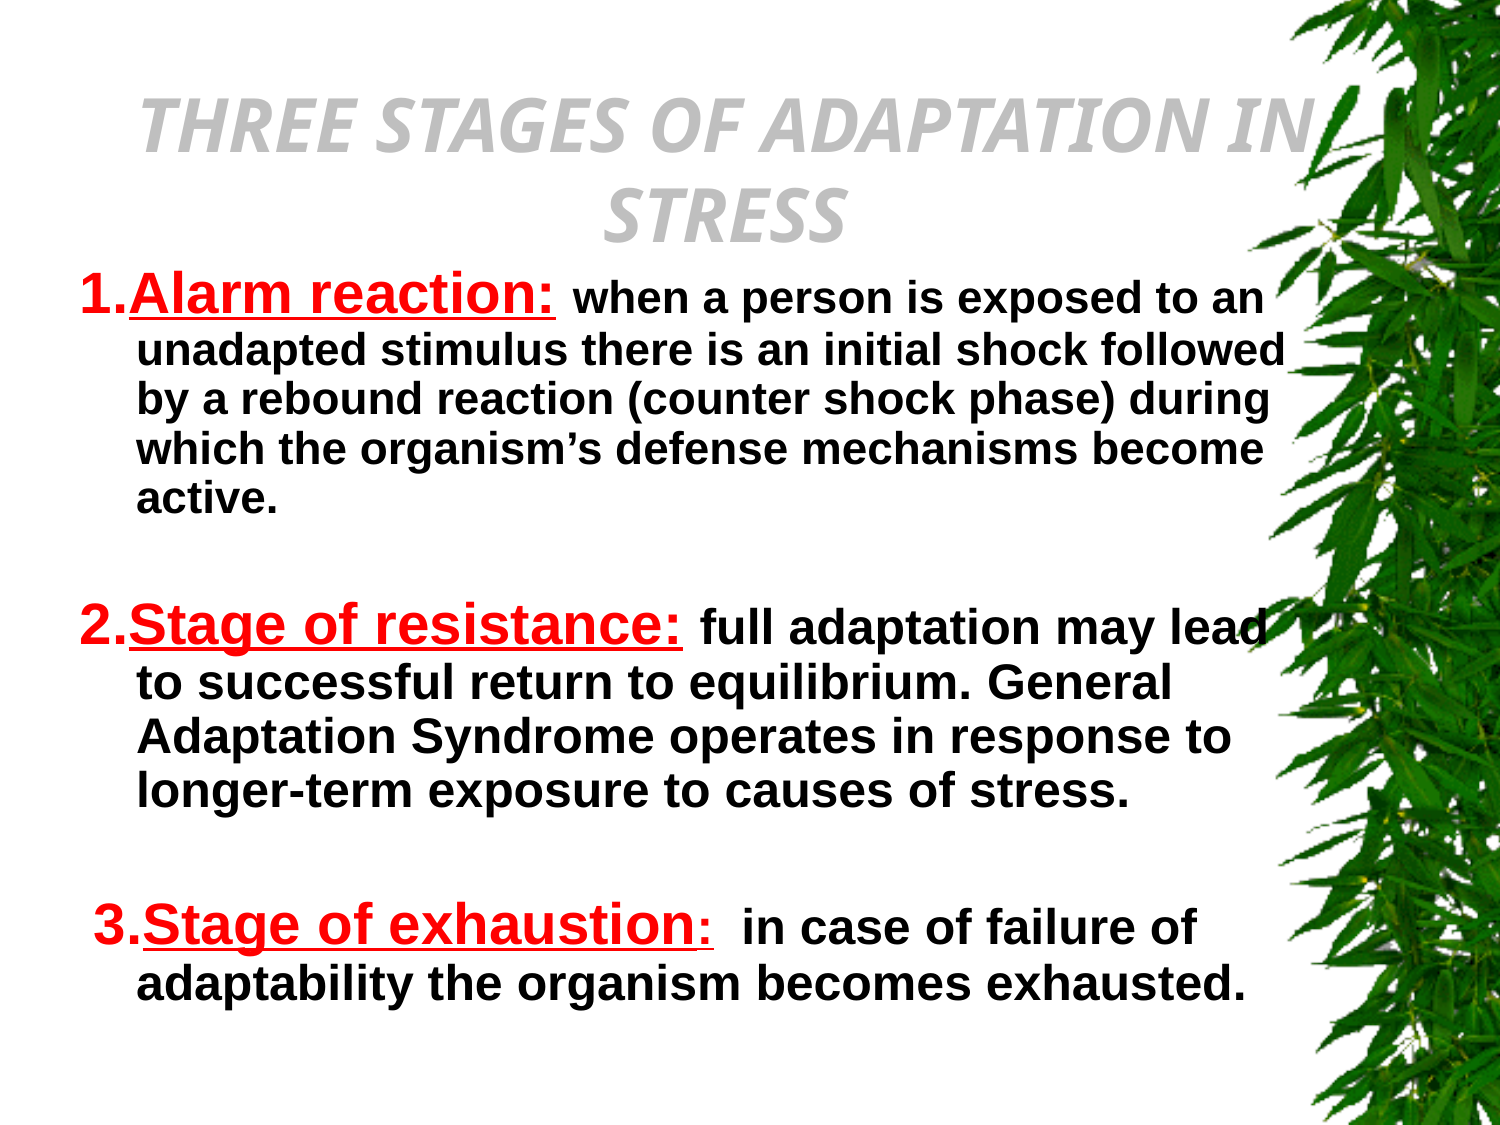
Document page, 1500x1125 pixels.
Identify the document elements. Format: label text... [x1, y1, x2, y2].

title THREE STAGES OF ADAPTATION IN STRESS [88, 42, 1364, 266]
picture [1206, 0, 1500, 1125]
list 1.Alarm reaction: when a person is exposed to an unadapted stimulus there is an initial shock followed by a rebound reaction (counter shock phase) during which the organism’s defense mechanisms become active. 2.Stage of resistance: full adaptation may lead to successful return to equilibrium. General Adaptation Syndrome operates in response to longer-term exposure to causes of stress. 3.Stage of exhaustion: in case of failure of adaptability the organism becomes exhausted. [64, 255, 1341, 1019]
